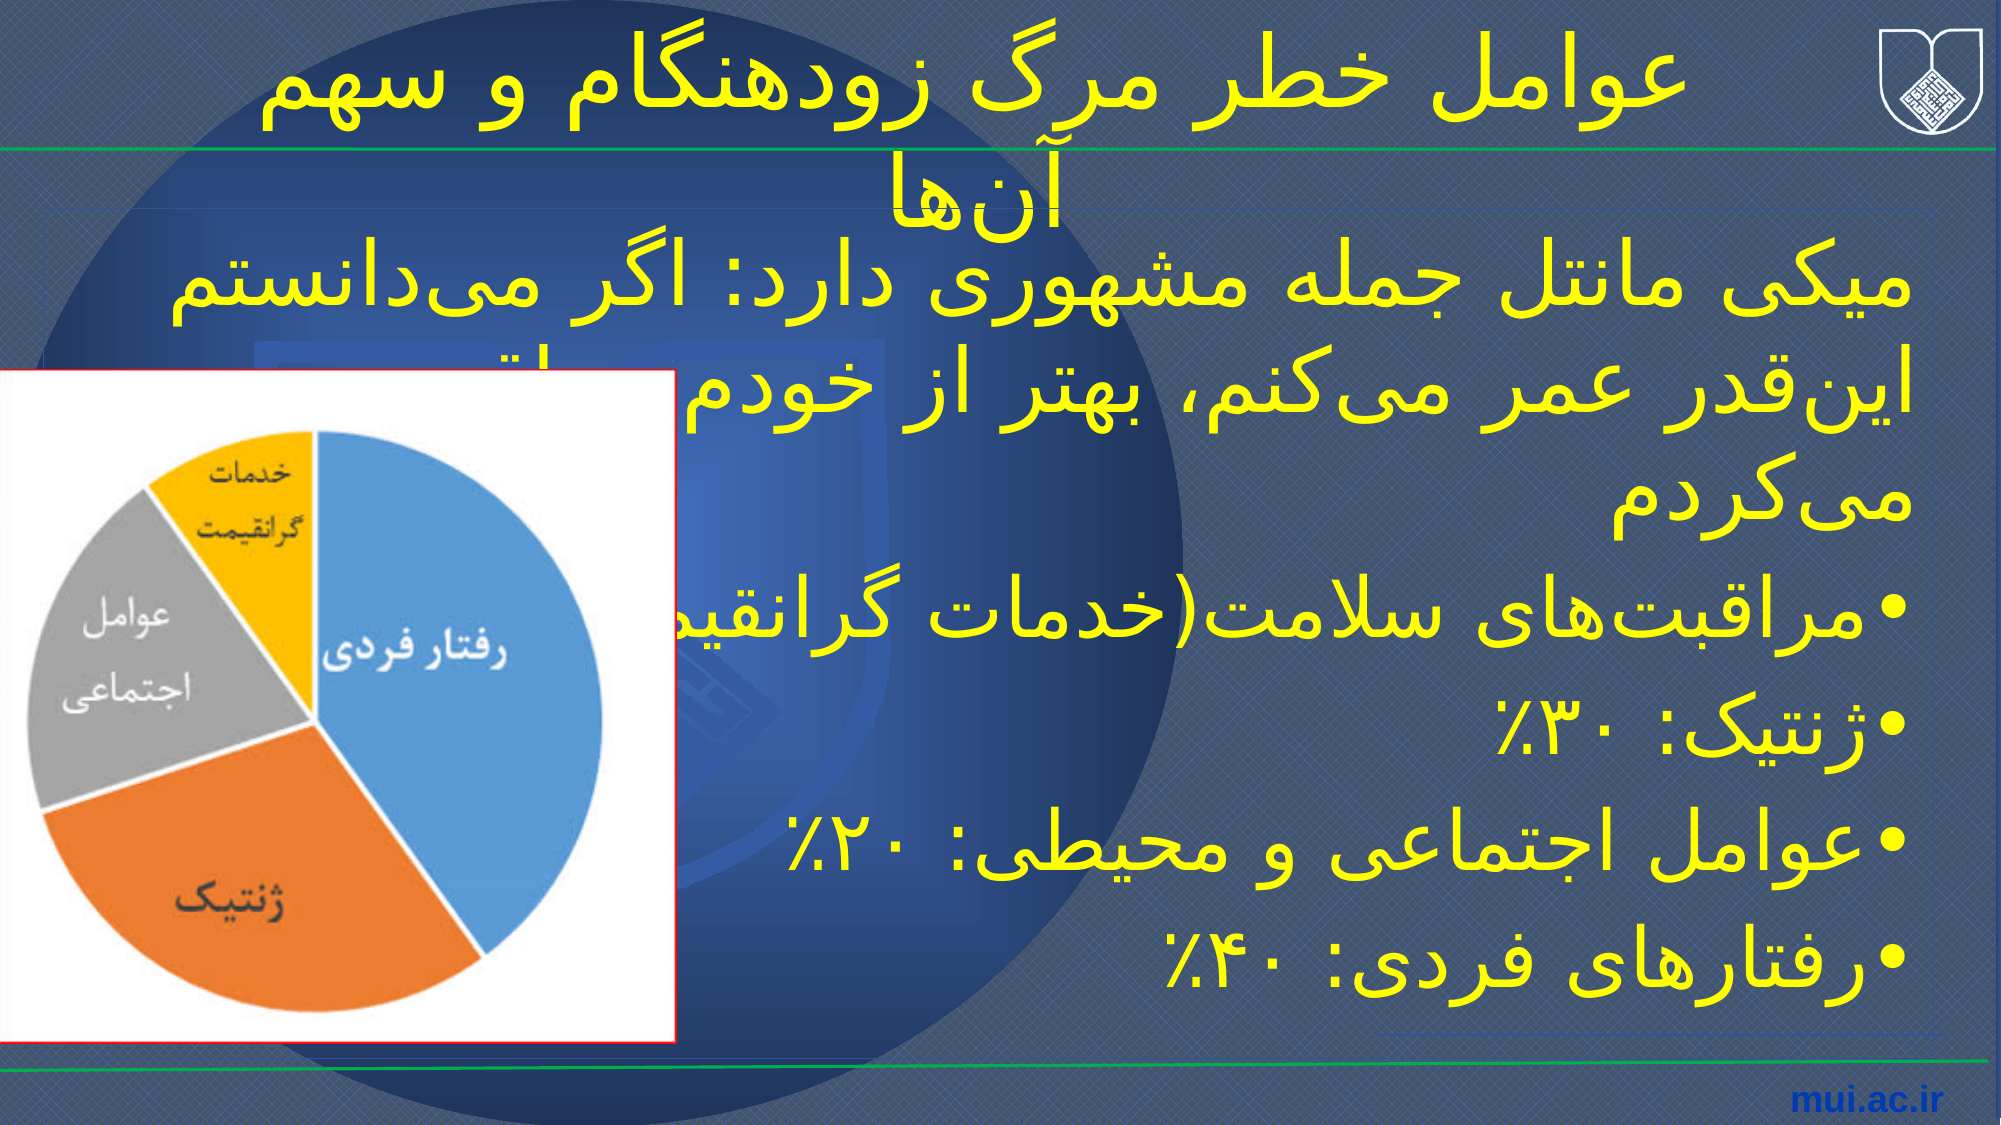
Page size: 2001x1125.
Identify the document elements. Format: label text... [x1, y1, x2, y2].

list میکی مانتل جمله مشهوری دارد: اگر می‌دانستم این‌قدر عمر می‌کنم، بهتر از خودم مراقبت می‌کردم •مراقبت‌های سلامت(خدمات گرانقیمت) : ۱۰٪ •ژنتیک: ۳۰٪ •عوامل اجتماعی و محیطی: ۲۰٪ •رفتارهای فردی: ۴۰٪ [43, 208, 1934, 1059]
picture [1874, 0, 1988, 138]
text_box عوامل خطر مرگ زودهنگام و سهم آن‌ها [220, 0, 1733, 117]
picture [0, 369, 677, 1044]
